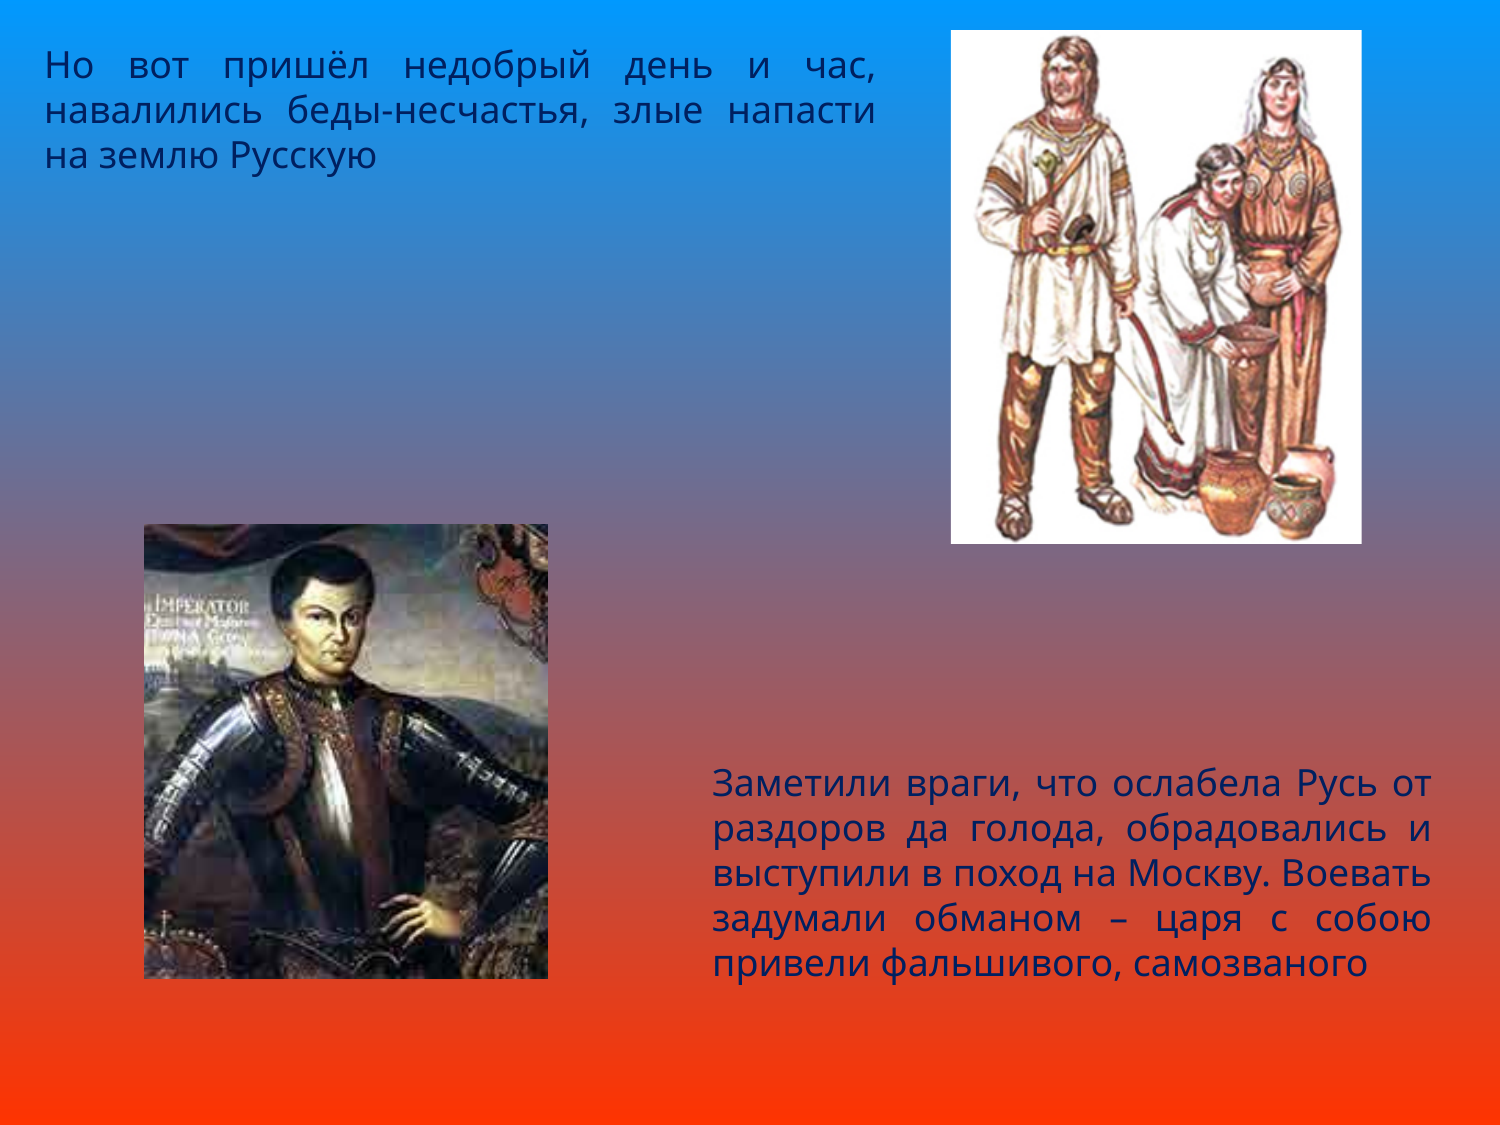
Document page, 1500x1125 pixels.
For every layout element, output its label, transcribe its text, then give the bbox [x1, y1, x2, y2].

picture [144, 524, 548, 979]
text_box Заметили враги, что ослабела Русь от раздоров да голода, обрадовались и выступили в поход на Москву. Воевать задумали обманом – царя с собою привели фальшивого, самозваного [697, 751, 1448, 992]
text_box Но вот пришёл недобрый день и час, навалились беды-несчастья, злые напасти на землю Русскую [29, 33, 892, 184]
picture [950, 30, 1362, 544]
